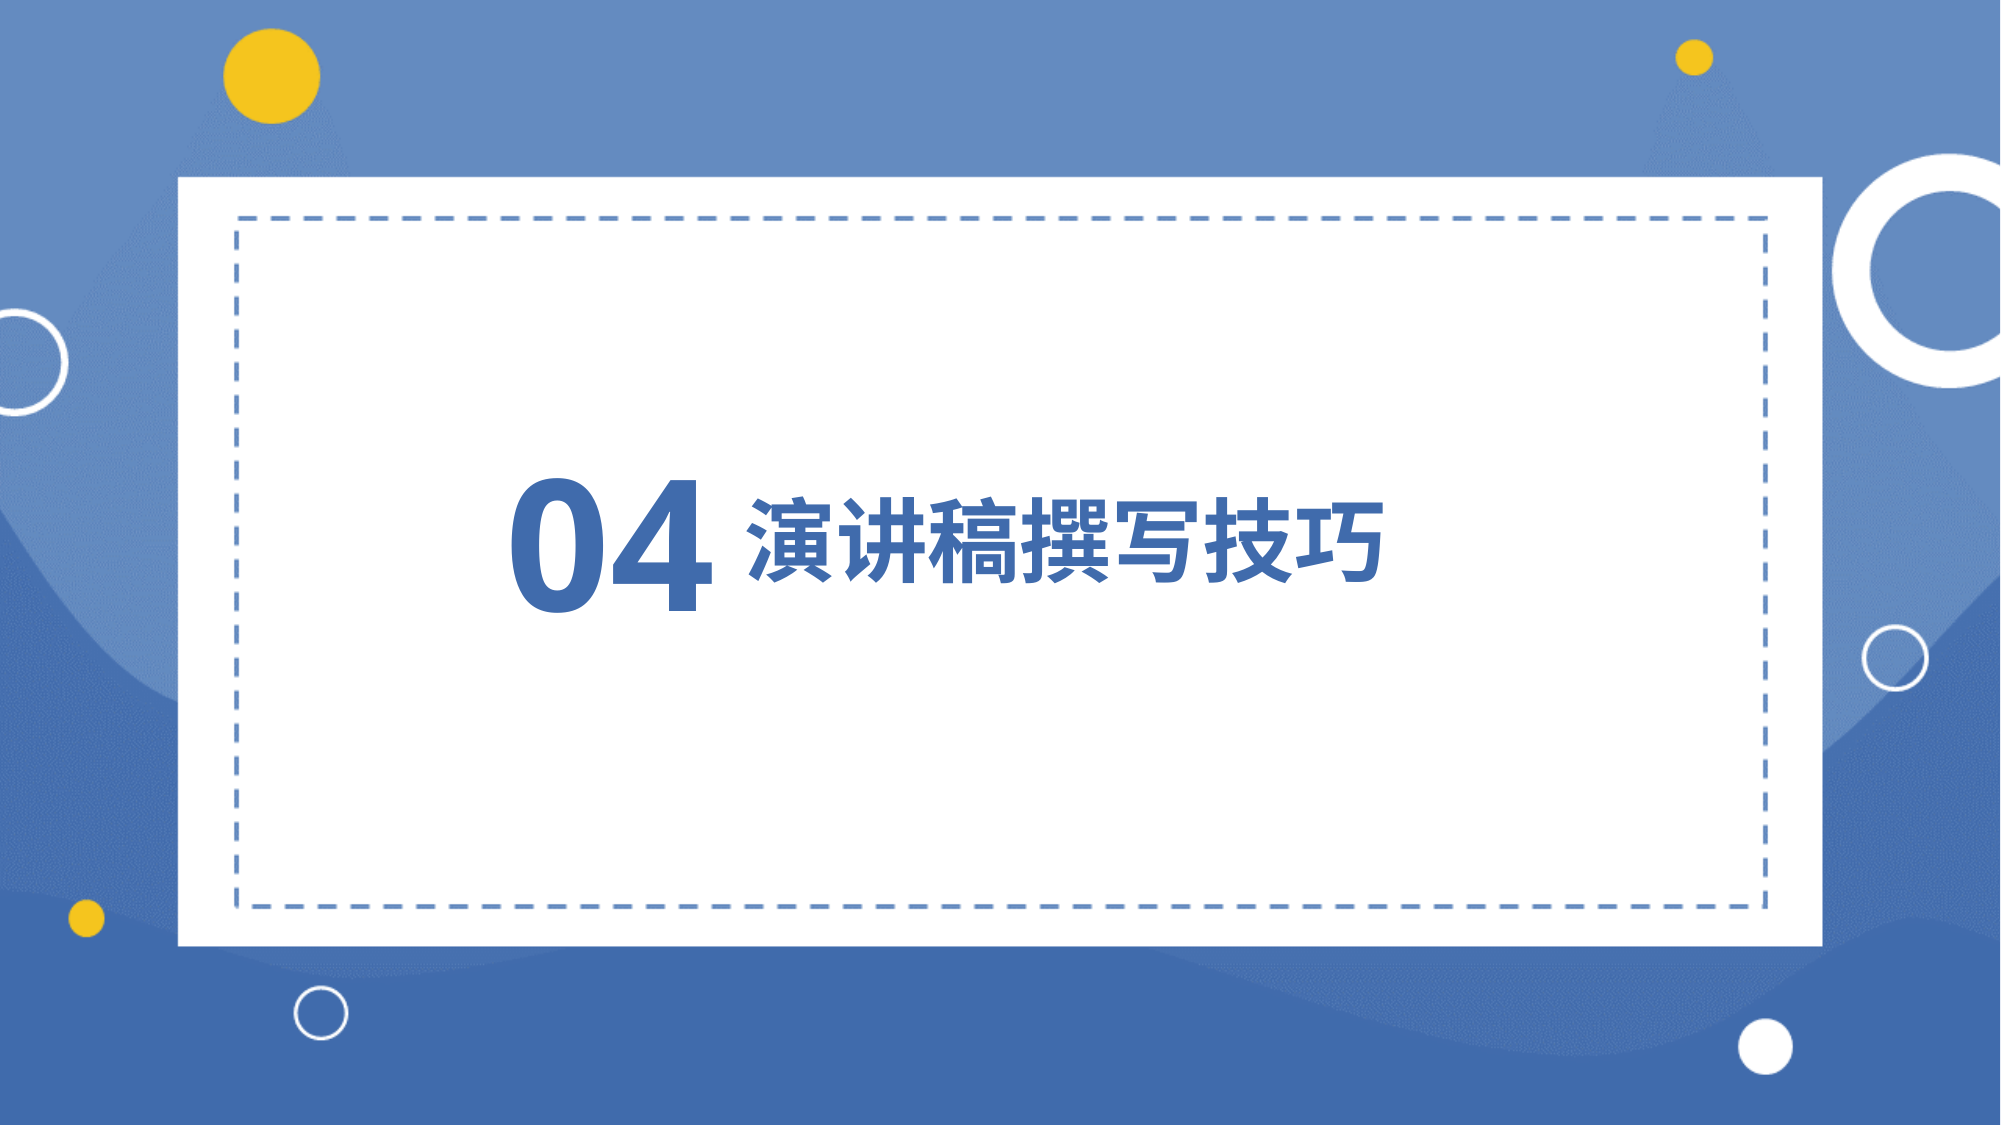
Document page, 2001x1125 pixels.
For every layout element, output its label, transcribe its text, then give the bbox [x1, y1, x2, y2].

text_box 演讲稿撰写技巧 [730, 476, 1402, 602]
picture [0, 0, 2001, 1125]
text_box 04 [490, 420, 730, 656]
